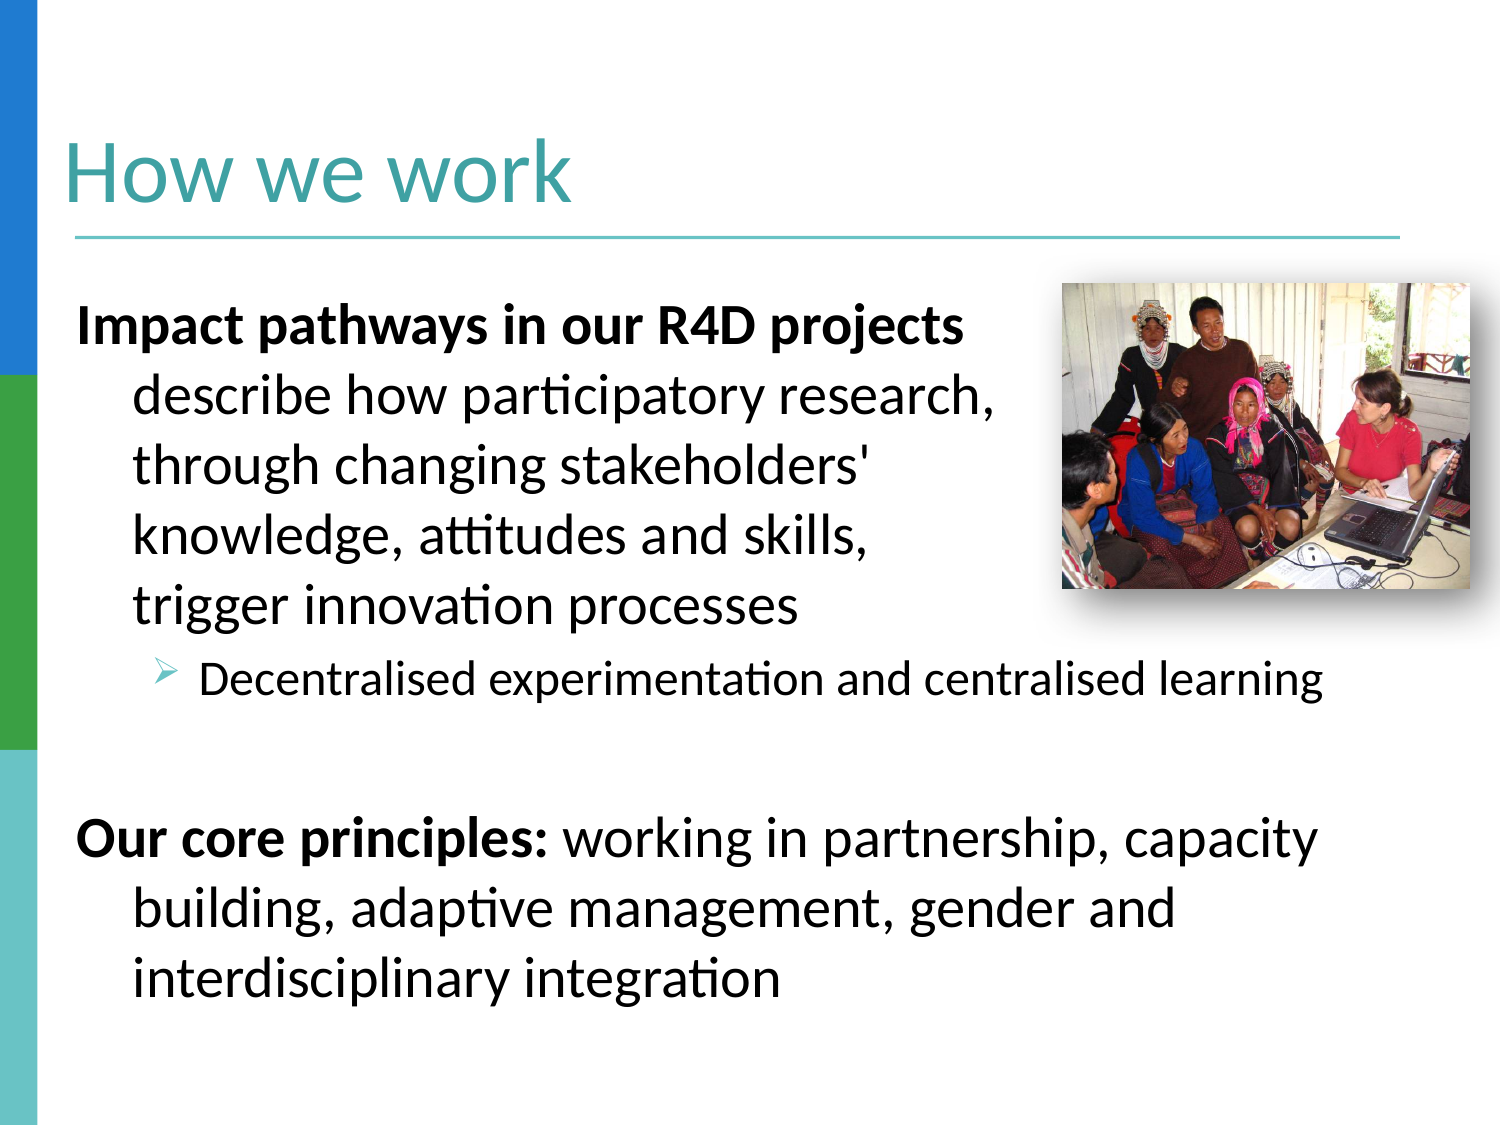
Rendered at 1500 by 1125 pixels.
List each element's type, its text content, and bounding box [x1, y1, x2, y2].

title How we work [48, 40, 1400, 229]
picture [1062, 283, 1470, 589]
list Impact pathways in our R4D projects describe how participatory research, through changing stakeholders' knowledge, attitudes and skills, trigger innovation processes Decentralised experimentation and centralised learning Our core principles: working in partnership, capacity building, adaptive management, gender and interdisciplinary integration [61, 278, 1462, 1021]
